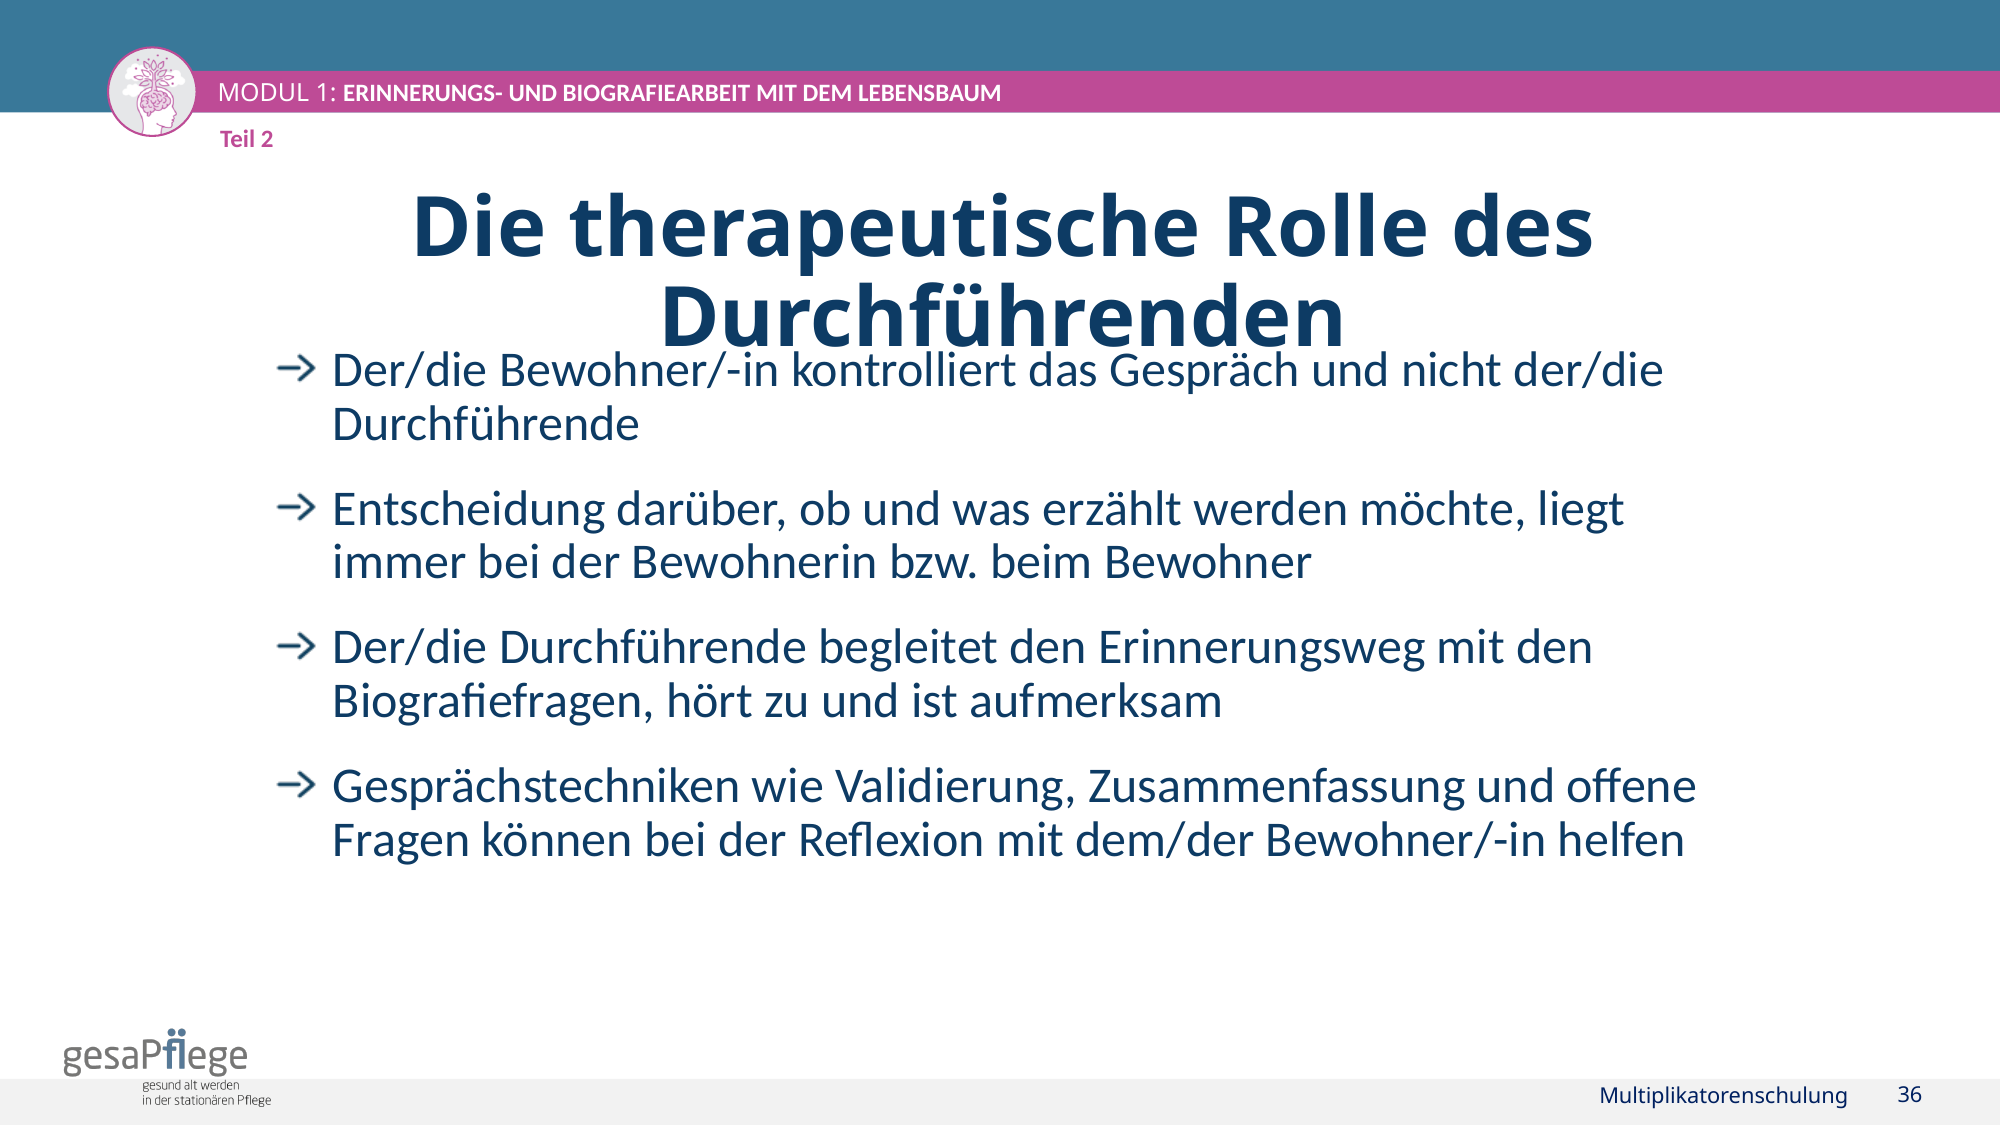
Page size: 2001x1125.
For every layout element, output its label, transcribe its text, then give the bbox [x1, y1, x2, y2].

slide_number 36 [1863, 1076, 1938, 1114]
list Der/die Bewohner/-in kontrolliert das Gespräch und nicht der/die Durchführende Entscheidung darüber, ob und was erzählt werden möchte, liegt immer bei der Bewohnerin bzw. beim Bewohner Der/die Durchführende begleitet den Erinnerungsweg mit den Biografiefragen, hört zu und ist aufmerksam Gesprächstechniken wie Validierung, Zusammenfassung und offene Fragen können bei der Reflexion mit dem/der Bewohner/-in helfen [214, 342, 1792, 993]
picture [62, 1027, 272, 1108]
footer Multiplikatorenschulung [1111, 1076, 1863, 1114]
list Teil 2 [208, 120, 428, 153]
title Die therapeutische Rolle des Durchführenden [214, 184, 1792, 279]
